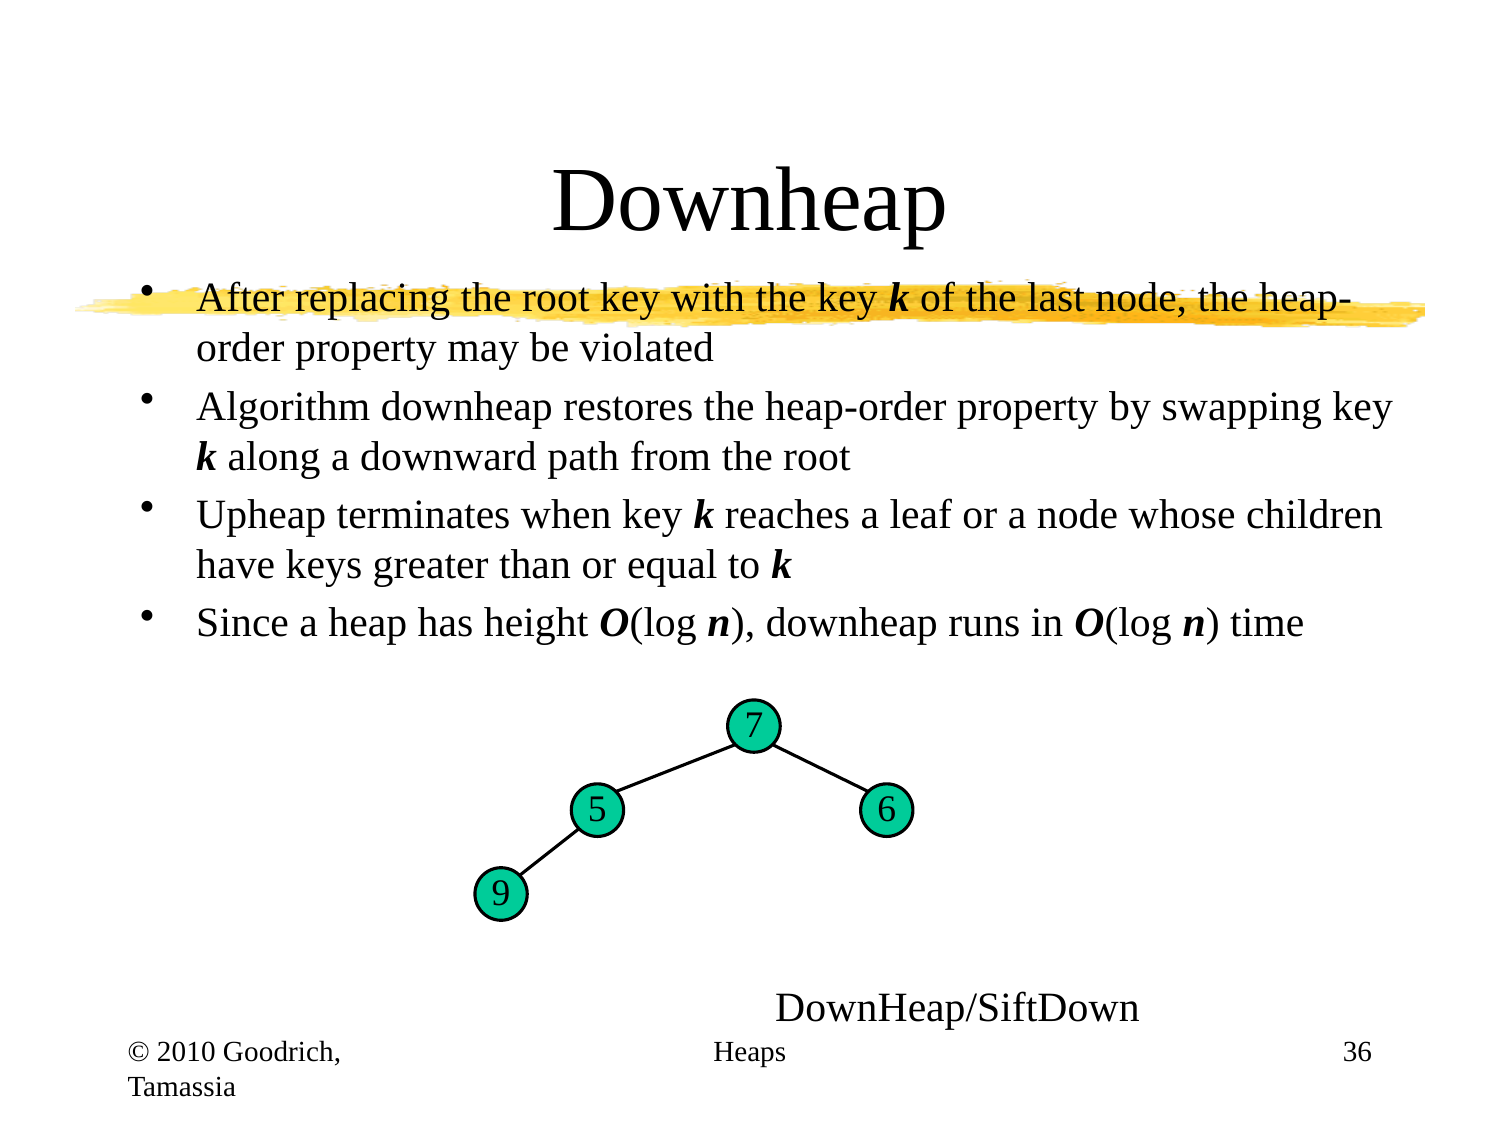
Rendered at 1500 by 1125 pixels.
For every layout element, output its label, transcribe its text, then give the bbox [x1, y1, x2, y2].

picture [75, 274, 124, 338]
footer Heaps [512, 1024, 988, 1101]
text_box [772, 745, 869, 791]
list After replacing the root key with the key k of the last node, the heap-order property may be violated Algorithm downheap restores the heap-order property by swapping key k along a downward path from the root Upheap terminates when key k reaches a leaf or a node whose children have keys greater than or equal to k Since a heap has height O(log n), downheap runs in O(log n) time [124, 262, 1438, 663]
text_box 5 [571, 783, 624, 837]
slide_number 36 [1074, 1024, 1388, 1101]
title Downheap [112, 99, 1388, 288]
text_box 7 [727, 699, 781, 753]
slide_number © 2010 Goodrich, Tamassia [112, 1024, 426, 1101]
text_box 9 [474, 867, 528, 921]
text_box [615, 745, 736, 791]
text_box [519, 829, 580, 875]
text_box 6 [860, 783, 913, 837]
text_box DownHeap/SiftDown [760, 972, 1156, 1038]
